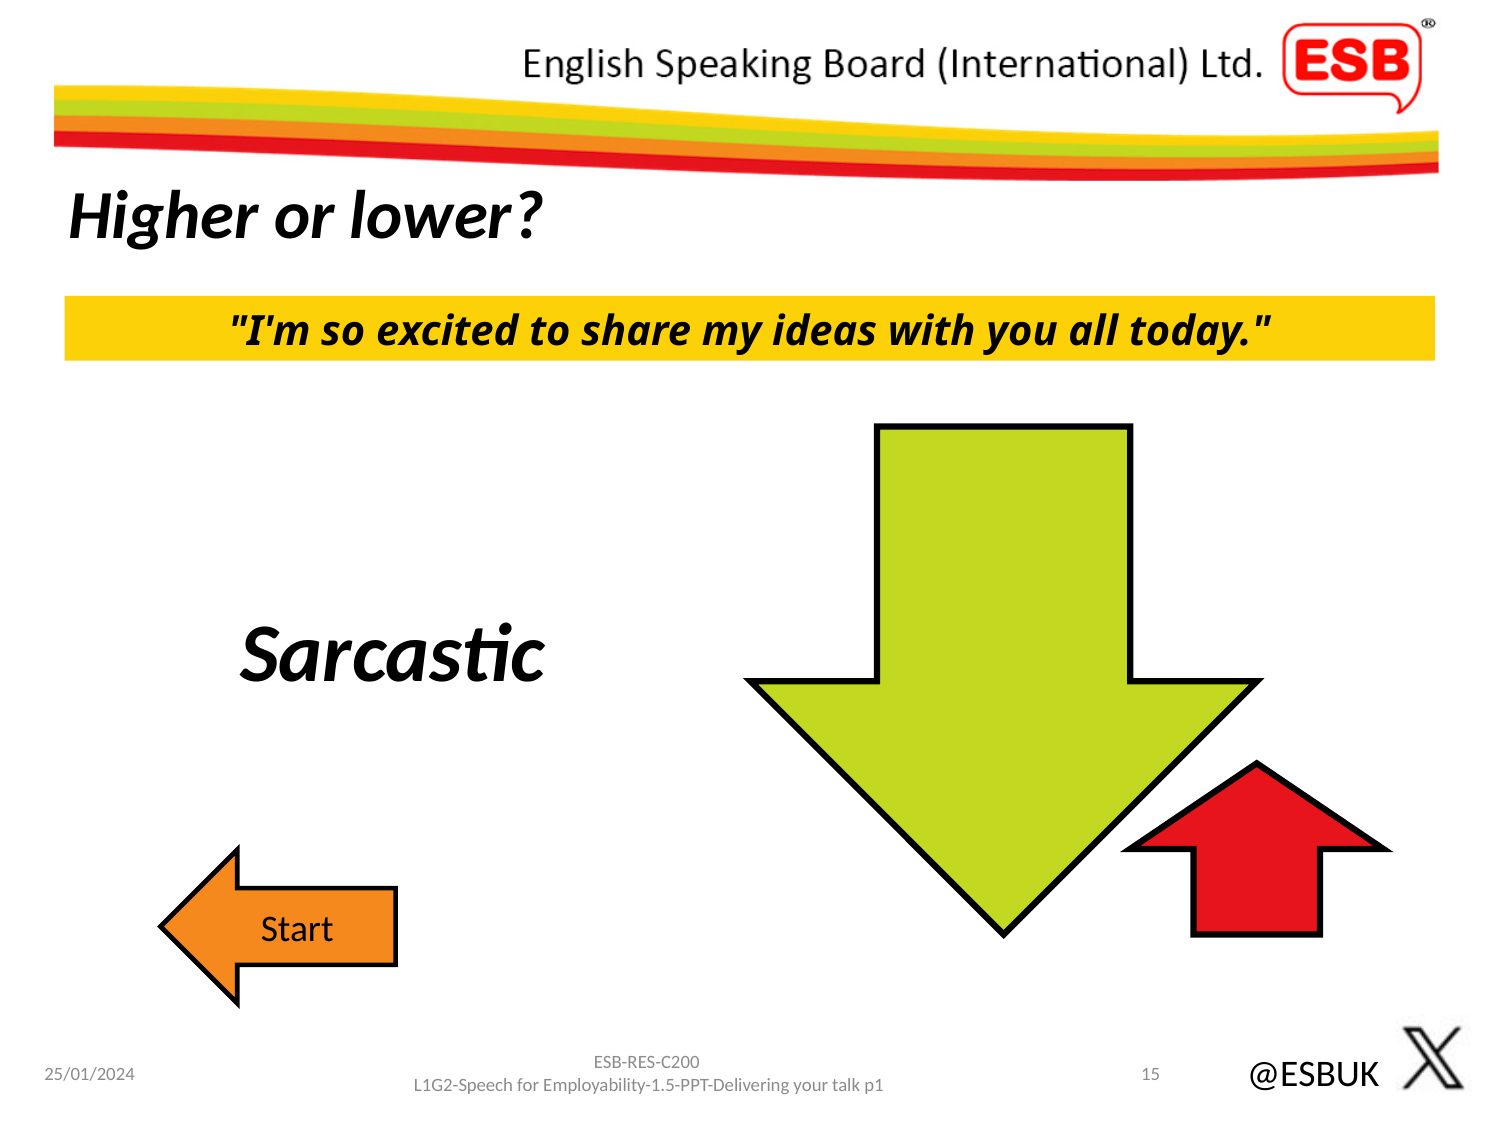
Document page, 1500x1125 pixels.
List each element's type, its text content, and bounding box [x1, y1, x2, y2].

text_box Sarcastic [141, 591, 643, 706]
text_box [748, 425, 1260, 936]
picture [0, 0, 1500, 189]
text_box [1126, 762, 1387, 936]
text_box "I'm so excited to share my ideas with you all today." [64, 295, 1436, 361]
slide_number 15 [930, 1042, 1176, 1103]
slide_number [29, 1042, 367, 1103]
footer ESB-RES-C200 L1G2-Speech for Employability-1.5-PPT-Delivering your talk p1 [395, 1042, 902, 1103]
picture [1395, 1015, 1476, 1102]
text_box Start [159, 847, 397, 1006]
title Higher or lower? [53, 168, 1347, 264]
